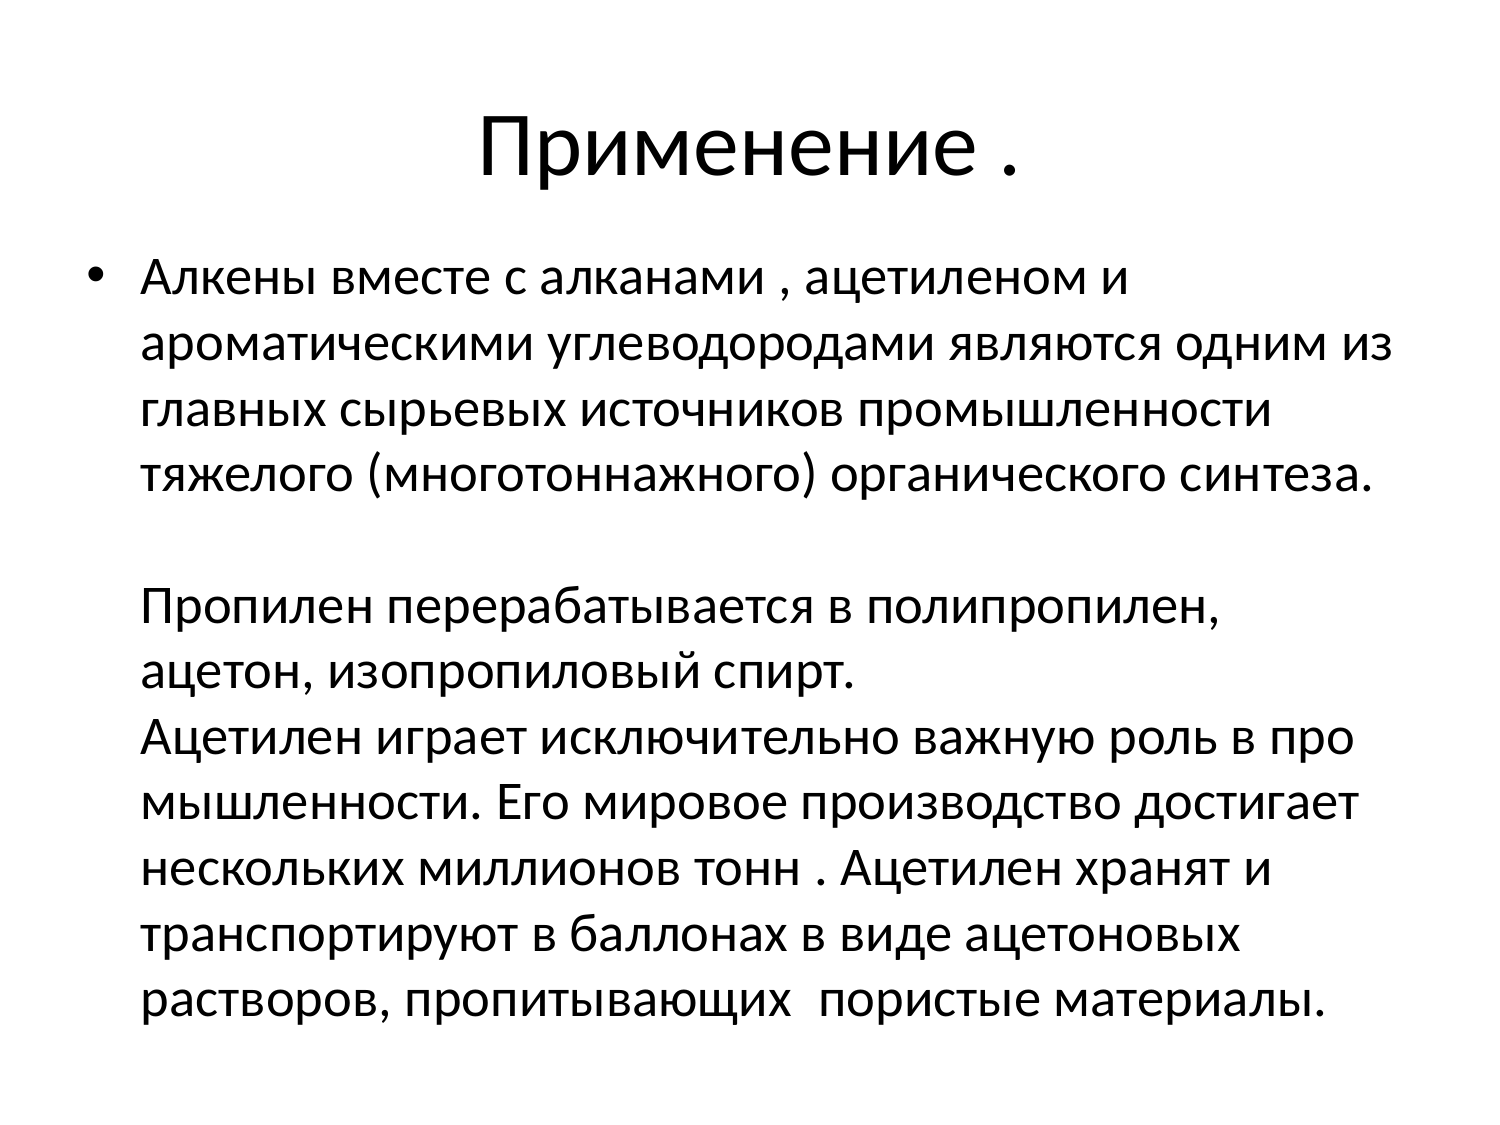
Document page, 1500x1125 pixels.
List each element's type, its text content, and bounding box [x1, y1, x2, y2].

title Применение . [75, 45, 1425, 233]
list Алкены вместе с алканами , ацетиленом и ароматическими уг­леводородами являются одним из главных сырьевых источников промышленности тяжелого (многотоннажного) органического син­теза. Пропилен перерабатывается в полипропилен, ацетон, изопропиловый спирт. Ацетилен играет исключи­тельно важную роль в про­мышленности. Его мировое производство достигает не­скольких миллионов тонн . Ацетилен хранят и транспортируют в баллонах в виде ацетоновых растворов, пропитывающих пористые материалы. [71, 232, 1422, 1048]
